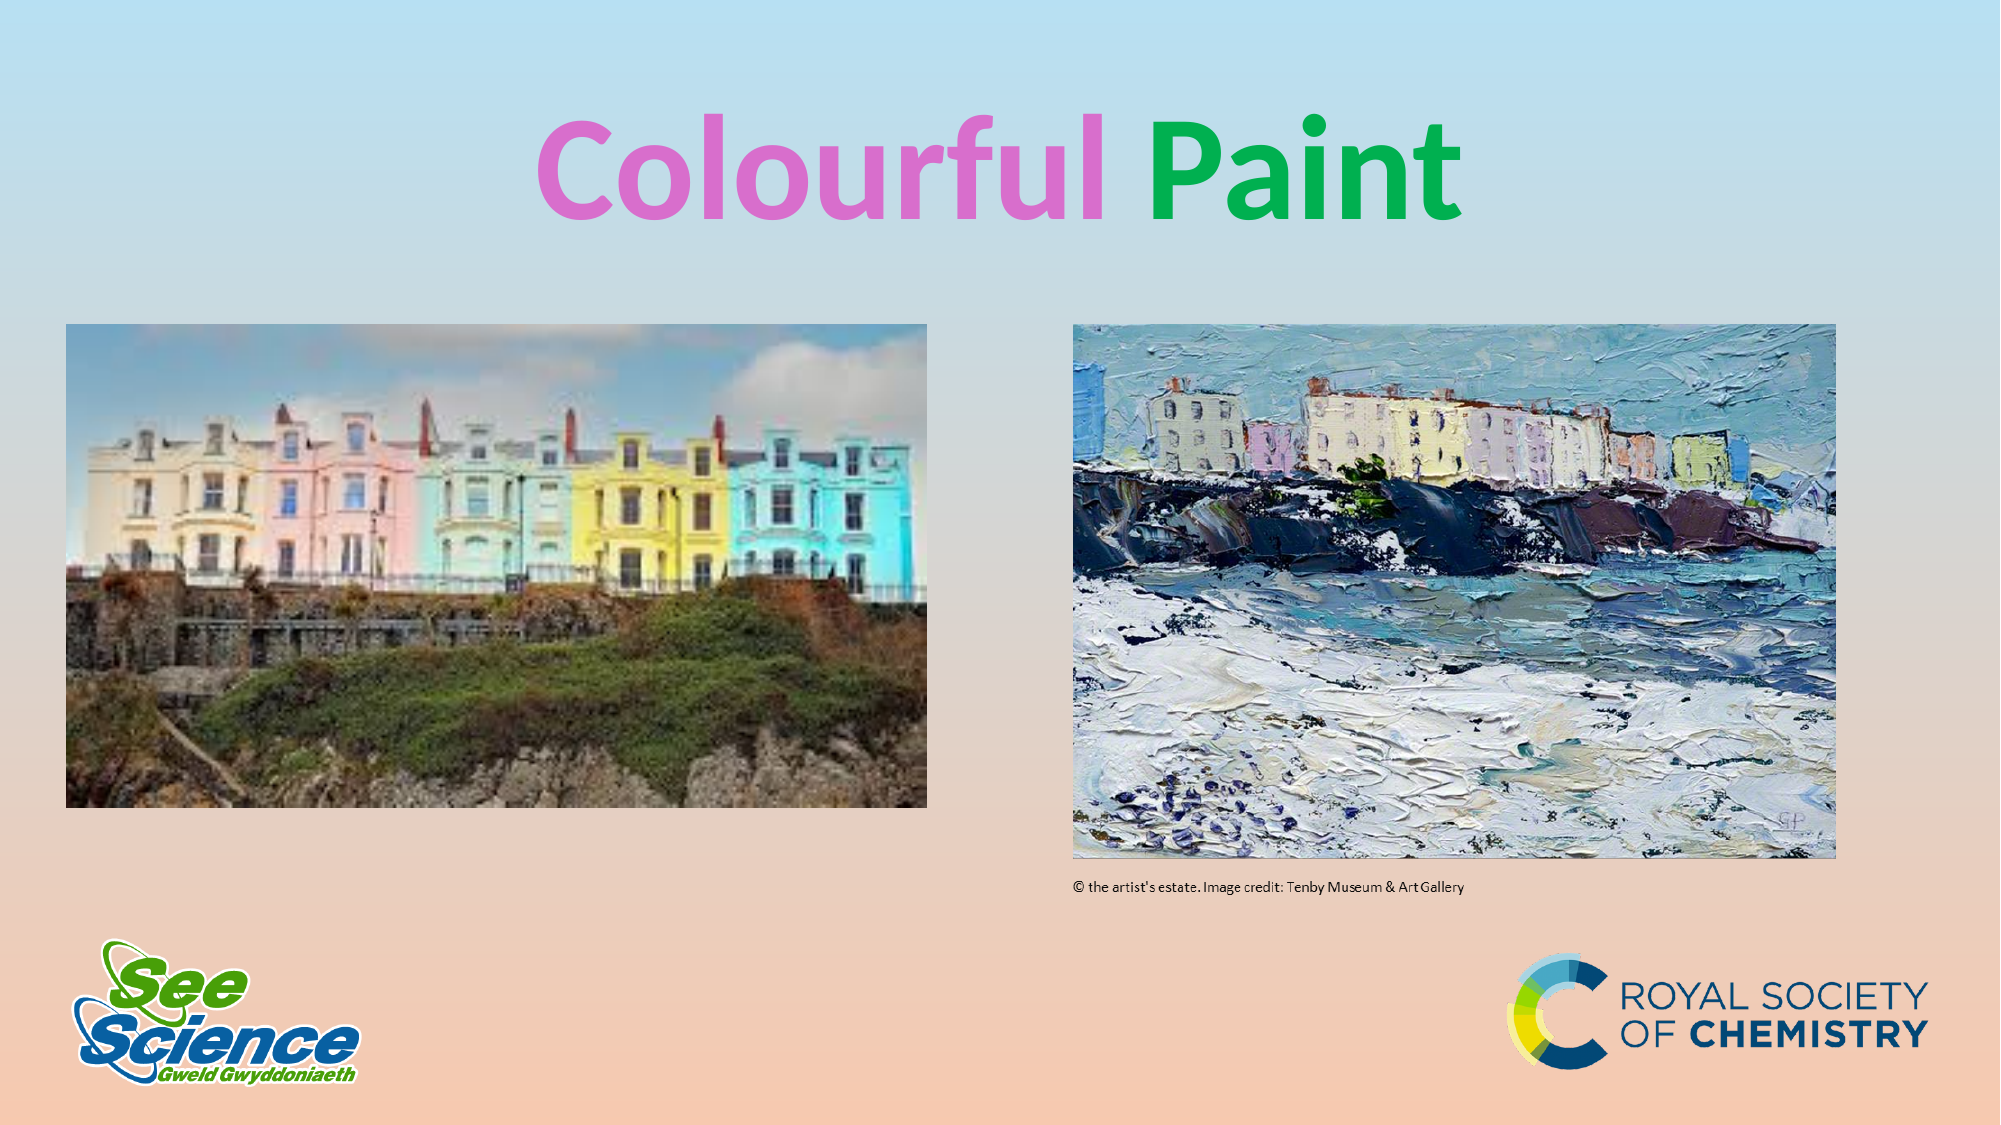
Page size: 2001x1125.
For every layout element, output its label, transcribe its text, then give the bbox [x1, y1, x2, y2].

picture [1501, 947, 1934, 1078]
picture [1072, 323, 1837, 905]
picture [66, 323, 928, 808]
text_box Colourful Paint [459, 61, 1541, 257]
picture [71, 938, 362, 1087]
